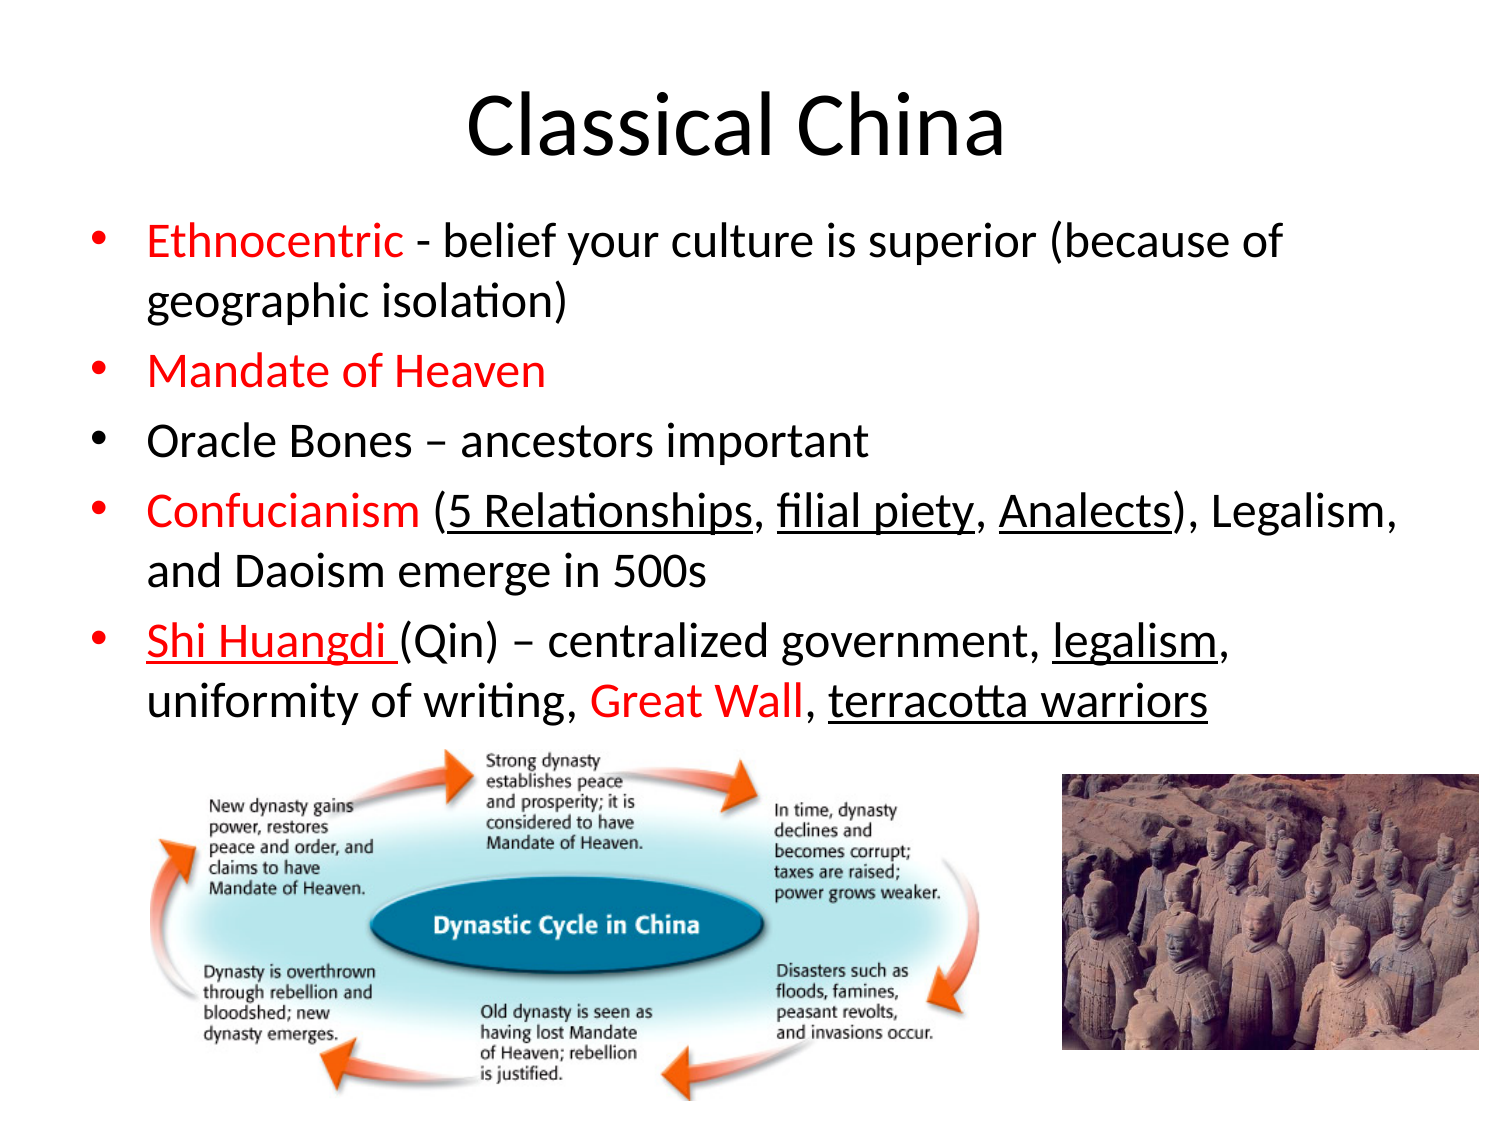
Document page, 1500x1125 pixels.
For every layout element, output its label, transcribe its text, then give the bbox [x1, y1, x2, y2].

picture [1062, 774, 1479, 1050]
list Ethnocentric - belief your culture is superior (because of geographic isolation) Mandate of Heaven Oracle Bones – ancestors important Confucianism (5 Relationships, filial piety, Analects), Legalism, and Daoism emerge in 500s Shi Huangdi (Qin) – centralized government, legalism, uniformity of writing, Great Wall, terracotta warriors [75, 200, 1425, 943]
title Classical China [62, 24, 1413, 213]
picture [149, 749, 992, 1101]
